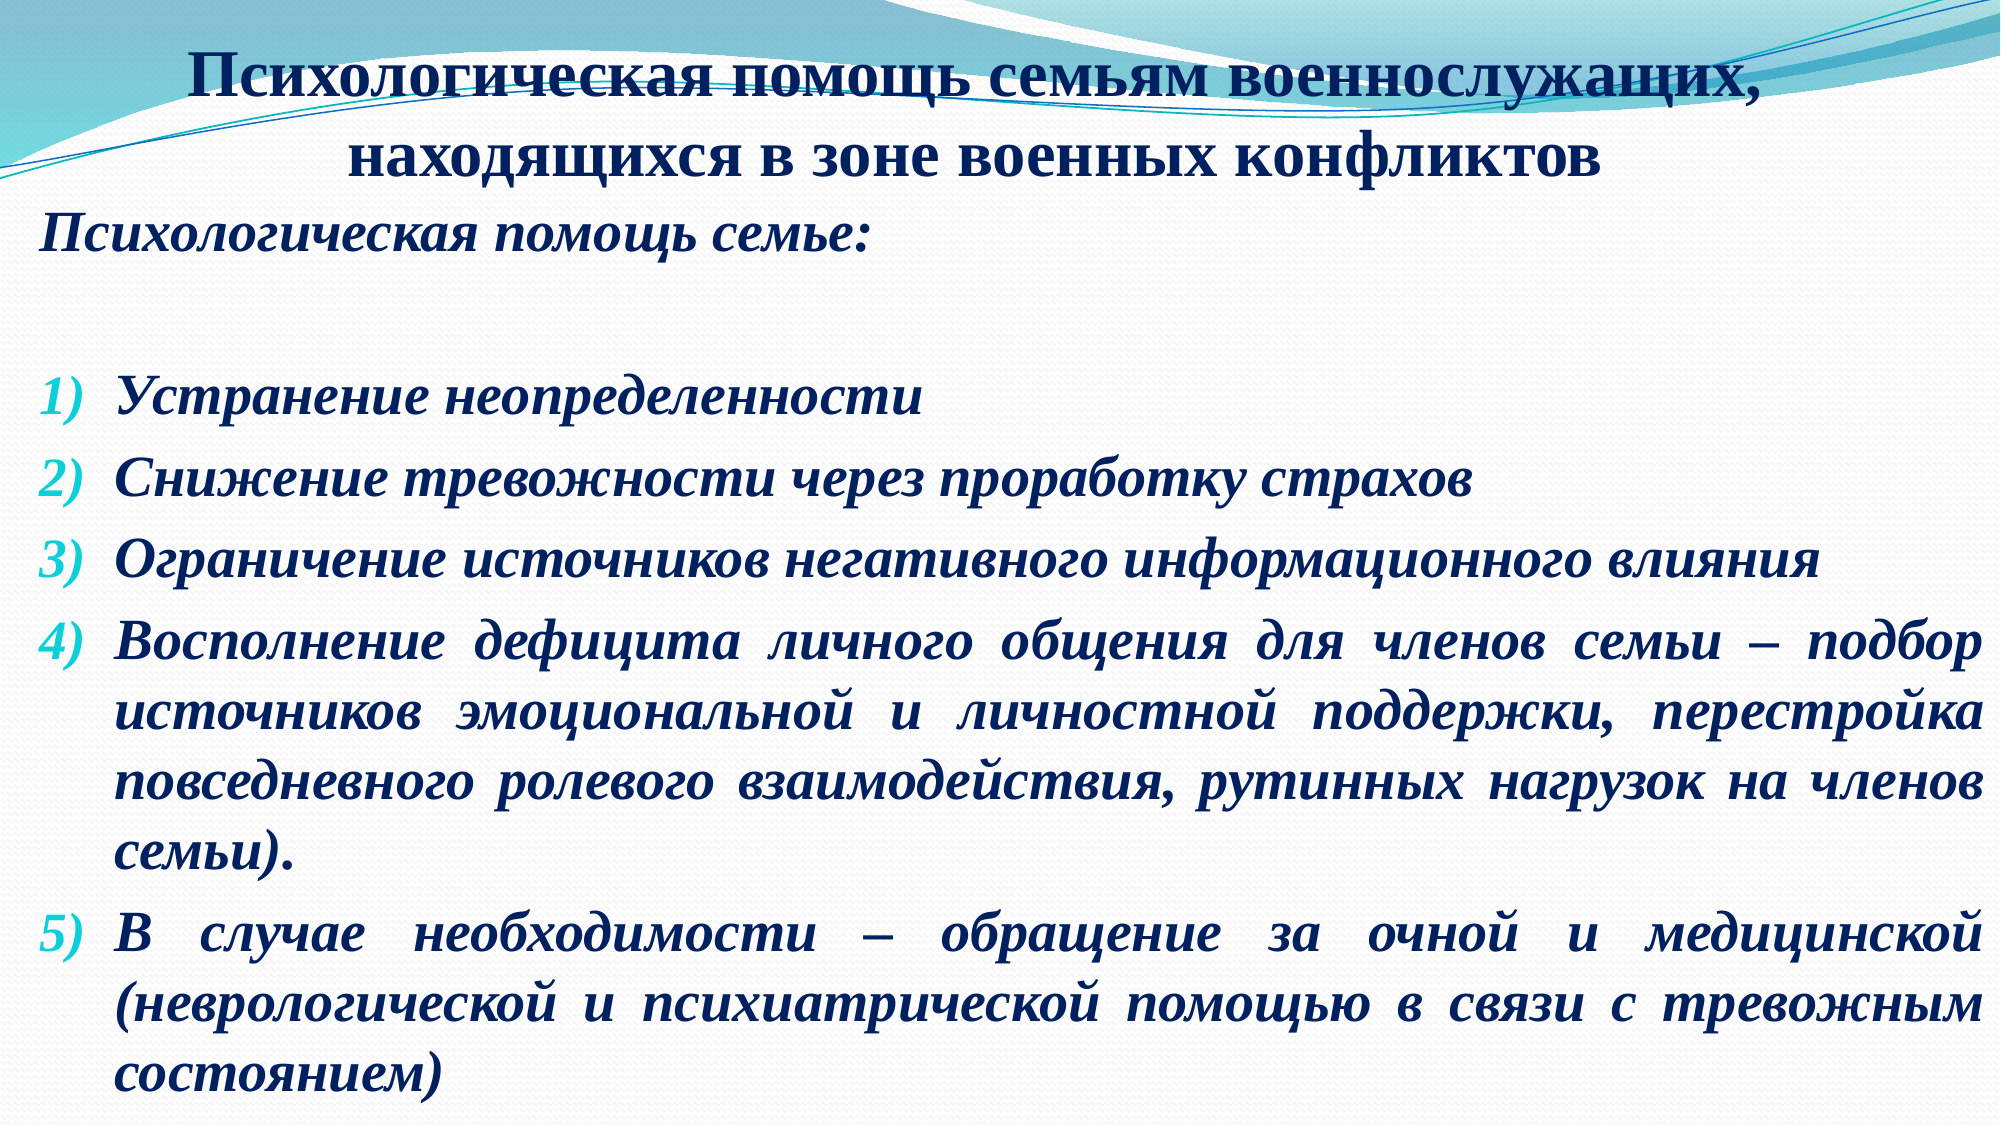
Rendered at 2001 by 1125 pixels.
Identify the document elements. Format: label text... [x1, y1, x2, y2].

list Психологическая помощь семье: Устранение неопределенности Снижение тревожности через проработку страхов Ограничение источников негативного информационного влияния Восполнение дефицита личного общения для членов семьи – подбор источников эмоциональной и личностной поддержки, перестройка повседневного ролевого взаимодействия, рутинных нагрузок на членов семьи). В случае необходимости – обращение за очной и медицинской (неврологической и психиатрической помощью в связи с тревожным состоянием) [24, 185, 2000, 966]
title Психологическая помощь семьям военнослужащих, находящихся в зоне военных конфликтов [50, 20, 1901, 185]
